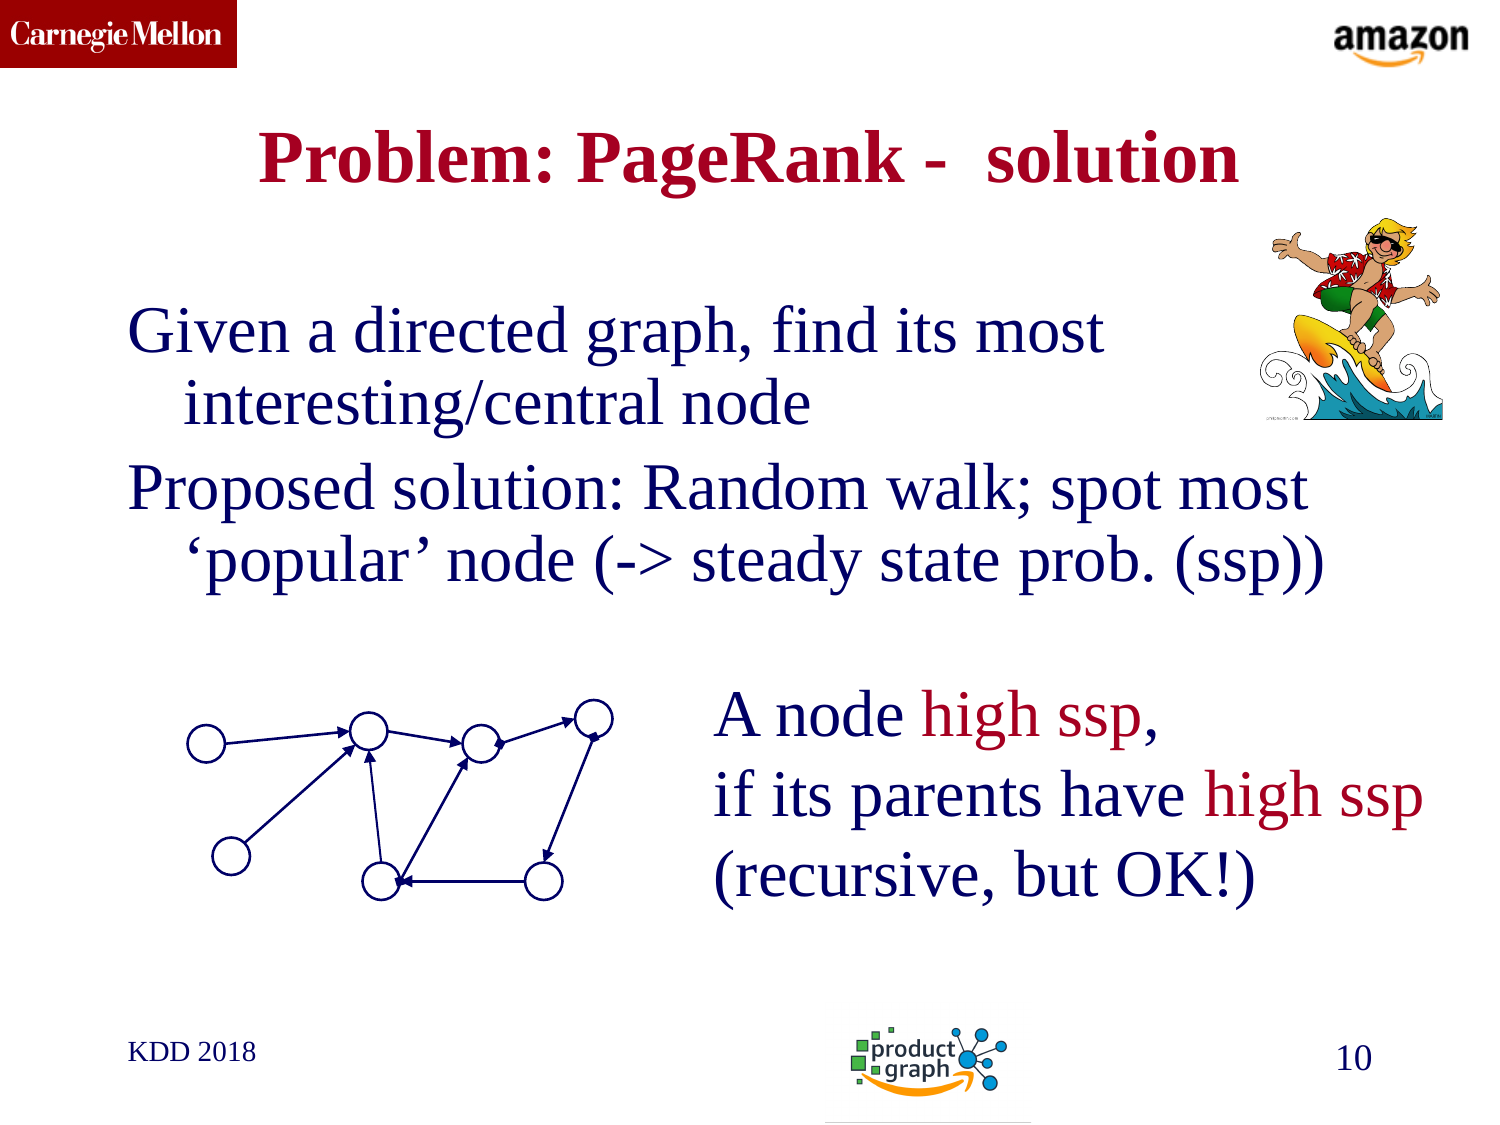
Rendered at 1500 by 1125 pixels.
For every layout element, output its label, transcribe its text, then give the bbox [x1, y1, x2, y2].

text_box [543, 737, 595, 863]
slide_number 68 [400, 883, 519, 890]
slide_number 10 [1074, 1024, 1388, 1101]
picture [0, 0, 237, 68]
picture [1256, 212, 1449, 425]
list Given a directed graph, find its most interesting/central node Proposed solution: Random walk; spot most ‘popular’ node (-> steady state prob. (ssp)) [112, 287, 1388, 963]
text_box [212, 837, 250, 876]
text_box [368, 751, 382, 862]
text_box A node high ssp, if its parents have high ssp (recursive, but OK!) [698, 661, 1445, 917]
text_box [244, 745, 356, 842]
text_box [401, 758, 469, 880]
text_box [525, 863, 563, 901]
text_box [187, 725, 224, 763]
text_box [500, 718, 574, 744]
text_box [575, 699, 613, 737]
slide_number KDD 2018 [112, 1024, 426, 1101]
title Problem: PageRank - solution [112, 99, 1388, 213]
text_box [350, 712, 388, 750]
text_box [362, 862, 399, 901]
text_box [463, 725, 499, 763]
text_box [226, 730, 349, 744]
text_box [388, 730, 462, 744]
picture [1322, 4, 1484, 88]
